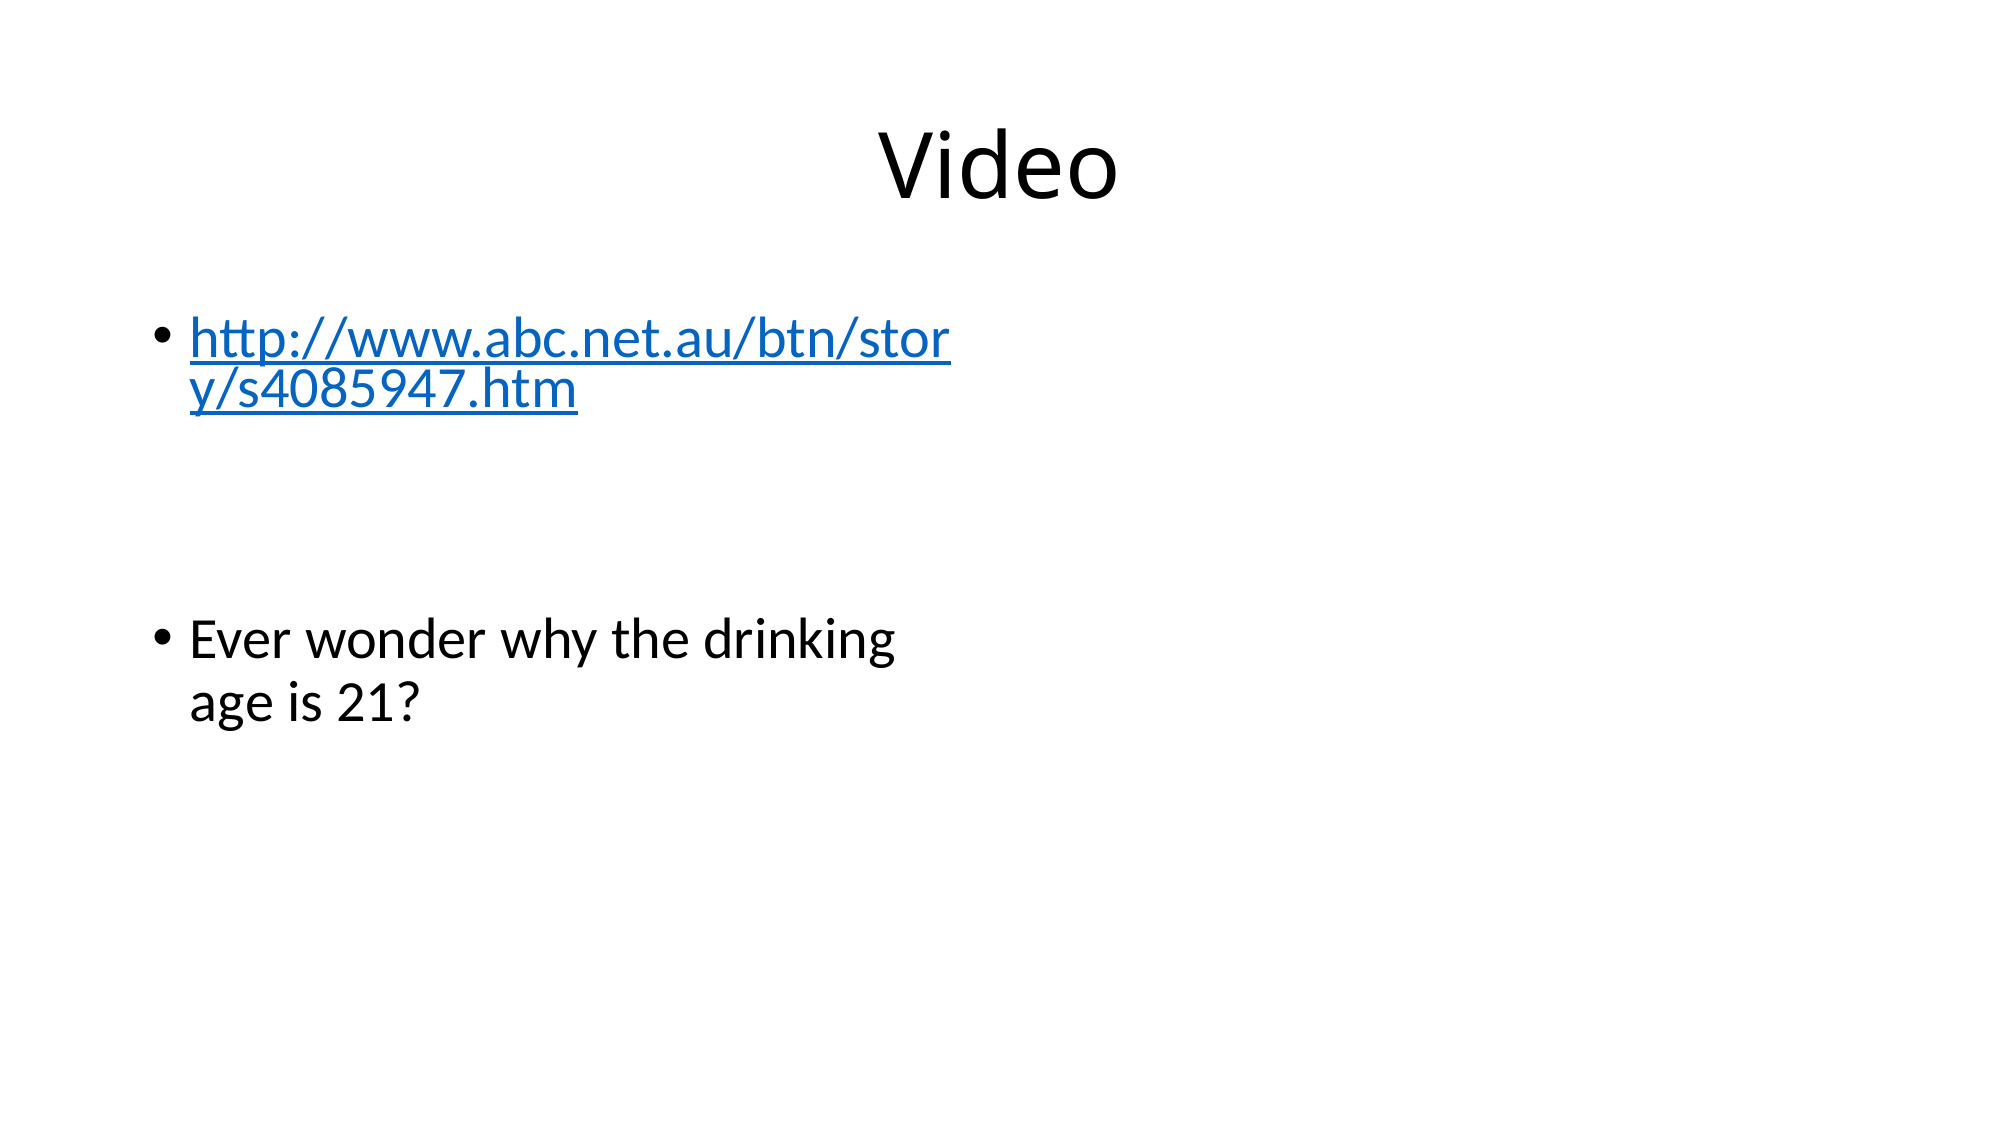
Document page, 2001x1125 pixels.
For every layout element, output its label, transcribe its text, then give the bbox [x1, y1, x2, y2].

list http://www.abc.net.au/btn/story/s4085947.htm Ever wonder why the drinking age is 21? [137, 299, 988, 1014]
title Video [137, 59, 1863, 278]
